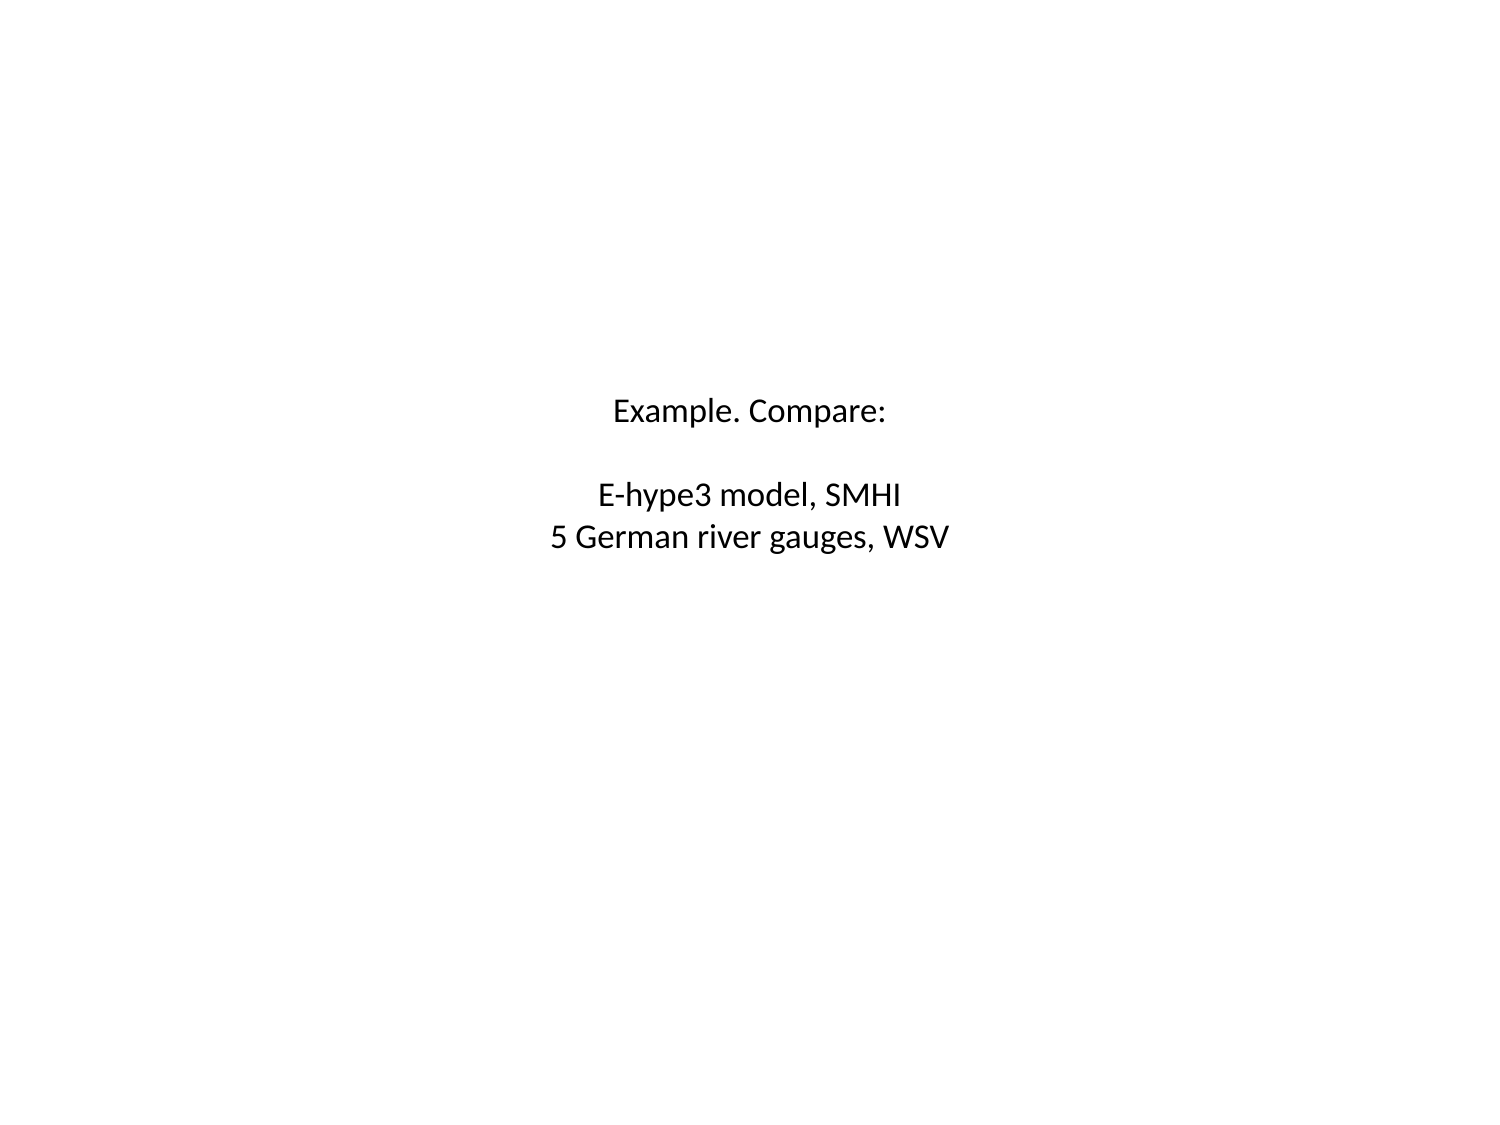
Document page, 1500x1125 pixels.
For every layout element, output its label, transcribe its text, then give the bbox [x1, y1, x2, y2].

title Example. Compare: E-hype3 model, SMHI 5 German river gauges, WSV [112, 380, 1388, 622]
